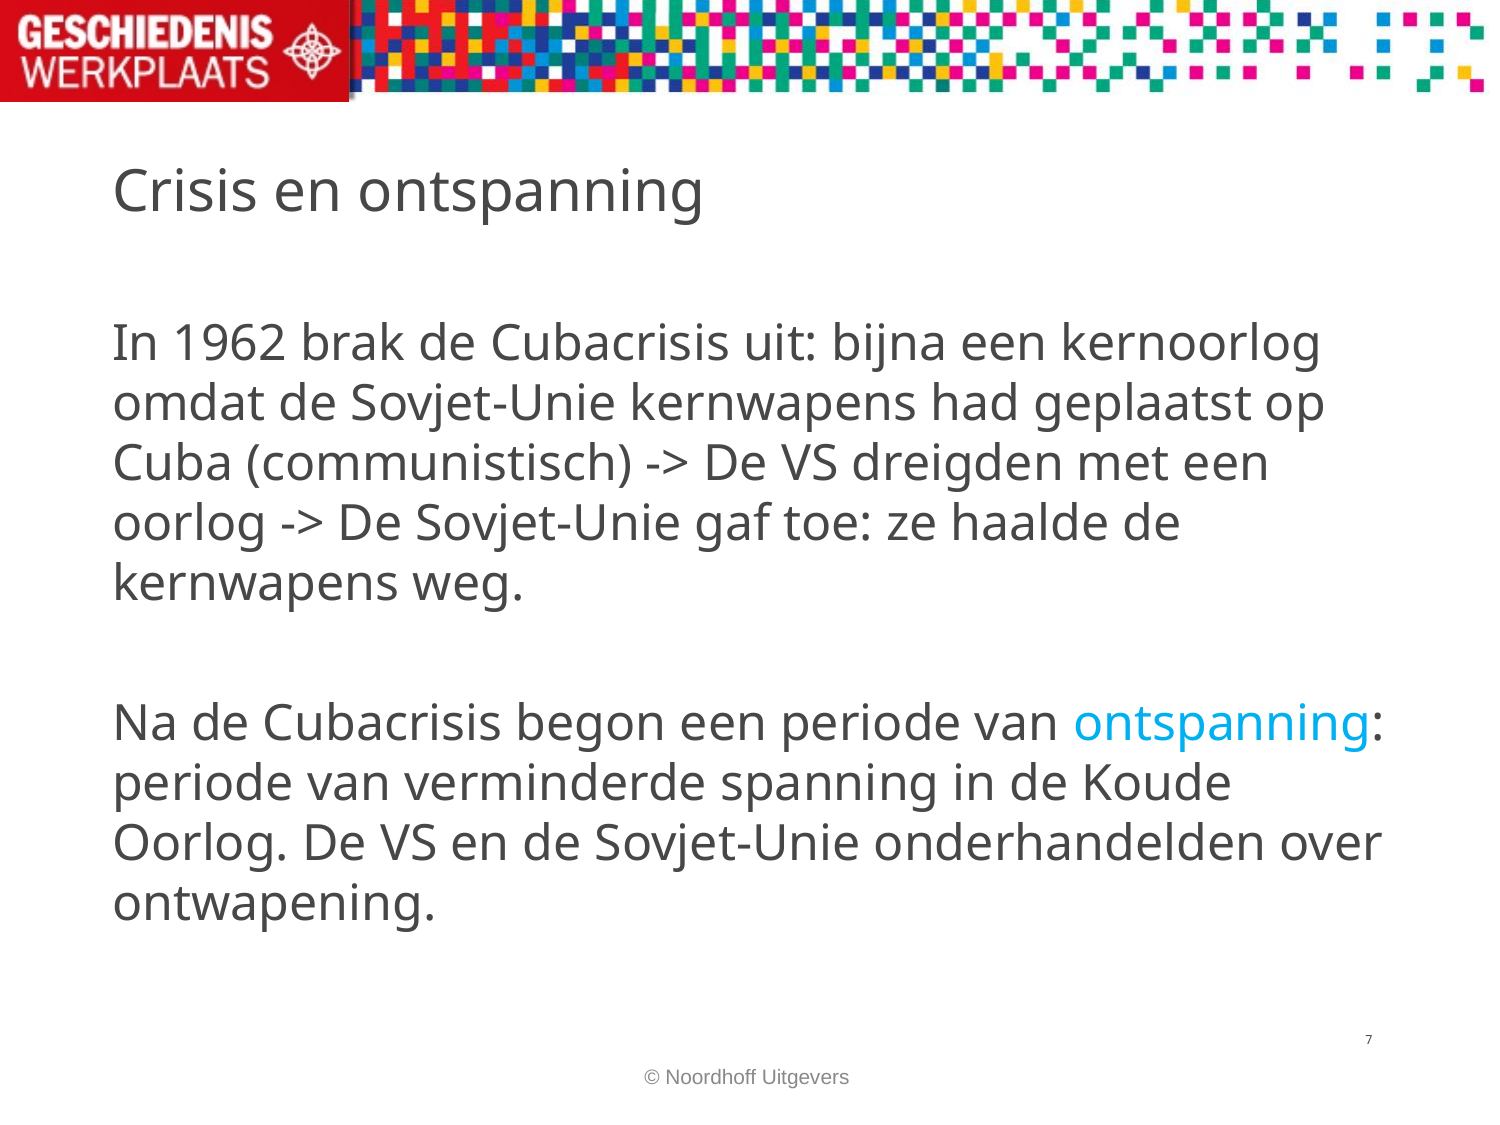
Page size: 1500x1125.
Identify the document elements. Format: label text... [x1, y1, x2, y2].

slide_number 7 [1325, 1025, 1388, 1063]
title Crisis en ontspanning [112, 145, 1401, 256]
list In 1962 brak de Cubacrisis uit: bijna een kernoorlog omdat de Sovjet-Unie kernwapens had geplaatst op Cuba (communistisch) -> De VS dreigden met een oorlog -> De Sovjet-Unie gaf toe: ze haalde de kernwapens weg. Na de Cubacrisis begon een periode van ontspanning: periode van verminderde spanning in de Koude Oorlog. De VS en de Sovjet-Unie onderhandelden over ontwapening. [112, 302, 1409, 1024]
text_box © Noordhoff Uitgevers [512, 1045, 988, 1106]
picture [0, 0, 1500, 1125]
